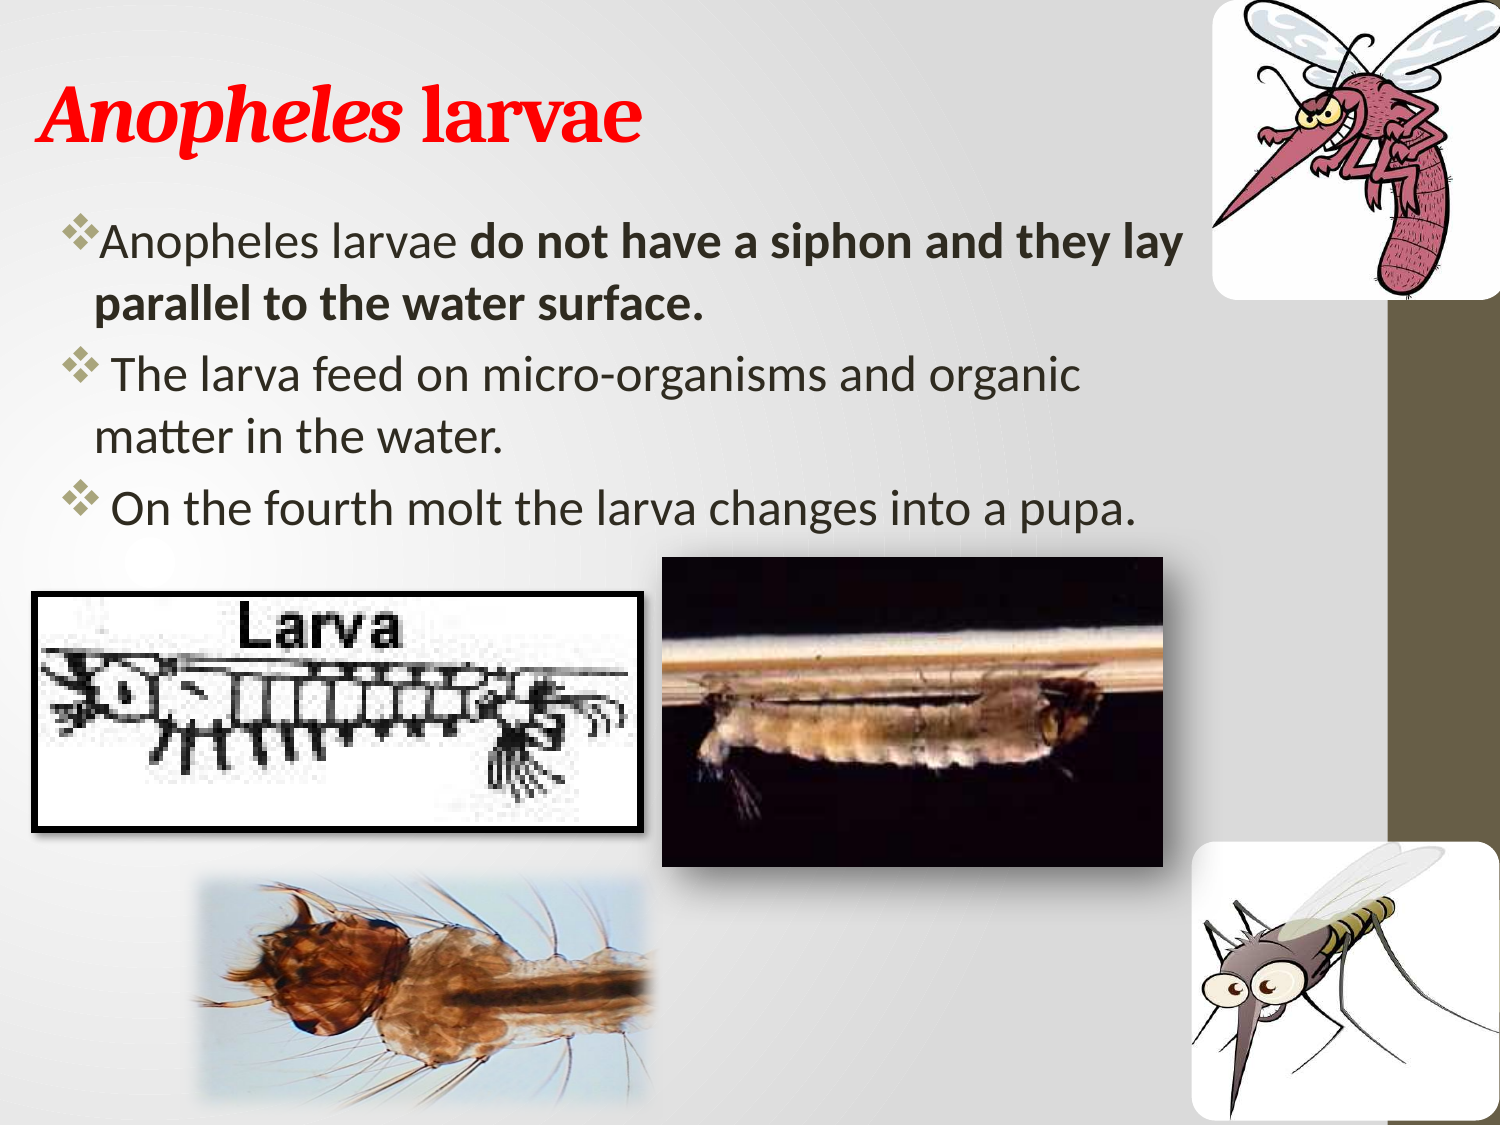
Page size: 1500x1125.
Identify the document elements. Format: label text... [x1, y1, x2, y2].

picture [1211, 0, 1500, 301]
picture [36, 596, 638, 827]
picture [1191, 841, 1500, 1122]
title Anopheles larvae [24, 50, 1209, 168]
picture [179, 556, 1163, 1122]
list Anopheles larvae do not have a siphon and they lay parallel to the water surface. The larva feed on micro-organisms and organic matter in the water. On the fourth molt the larva changes into a pupa. [24, 200, 1213, 613]
